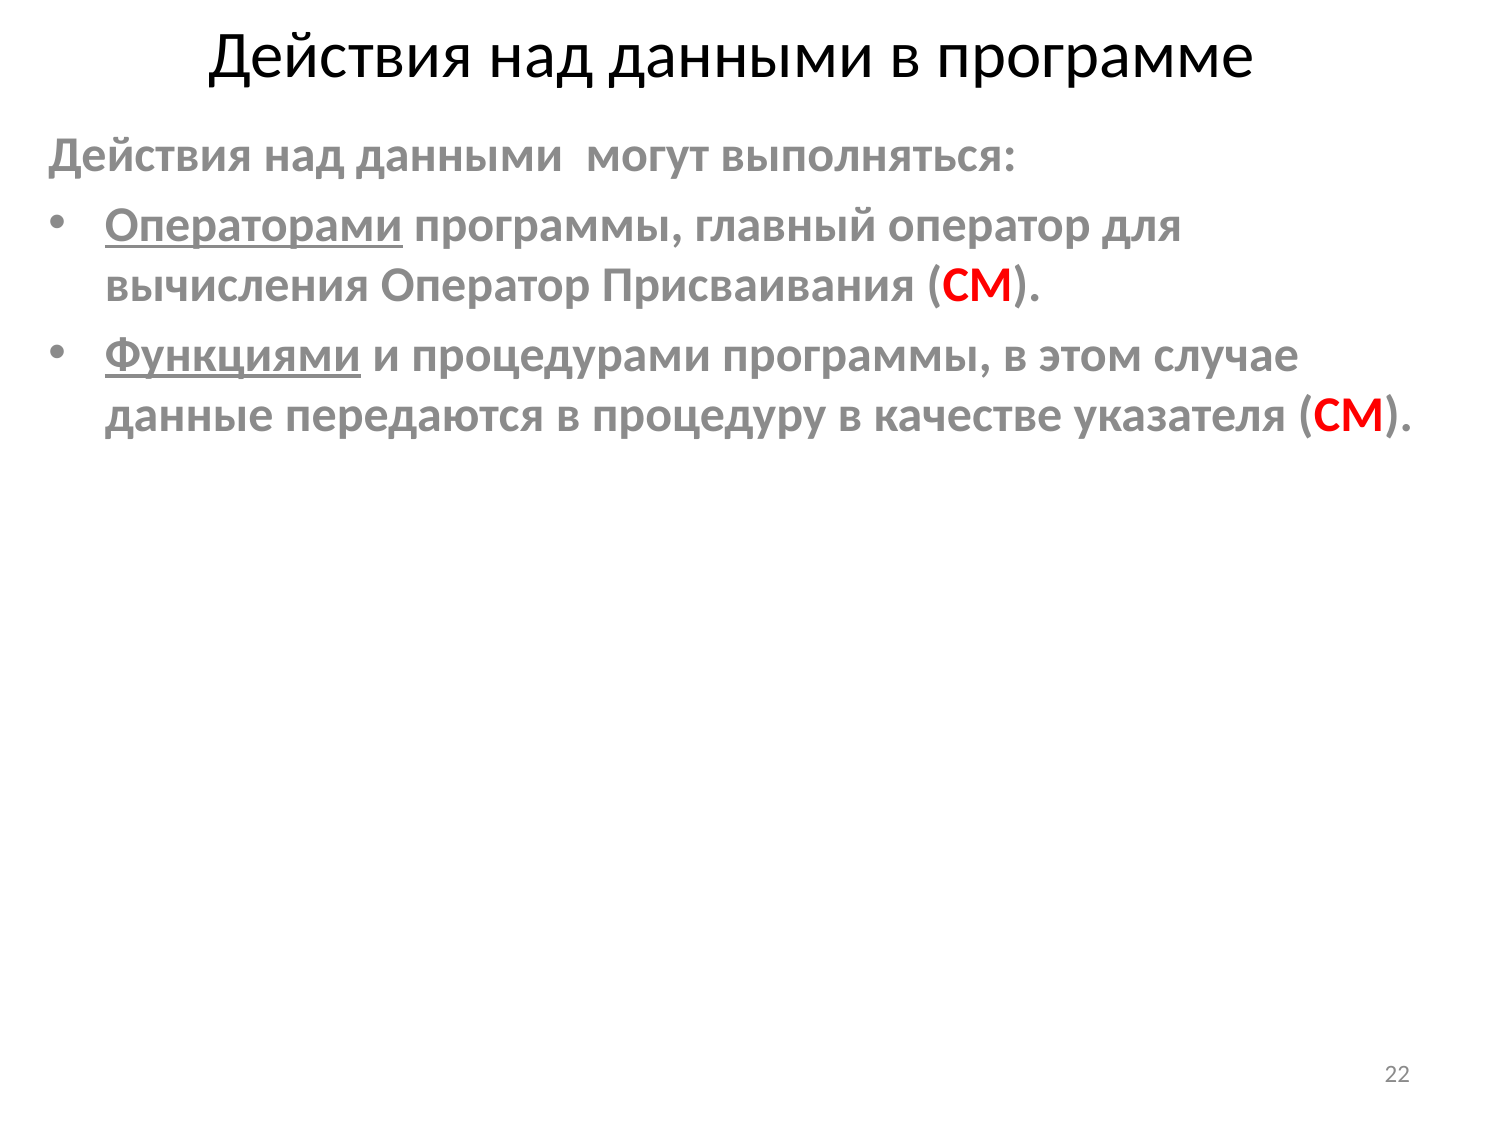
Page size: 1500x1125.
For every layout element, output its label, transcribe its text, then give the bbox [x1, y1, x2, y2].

slide_number 22 [1074, 1042, 1425, 1103]
text_box Действия над данными могут выполняться: Операторами программы, главный оператор для вычисления Оператор Присваивания (СМ). Функциями и процедурами программы, в этом случае данные передаются в процедуру в качестве указателя (СМ). [33, 113, 1457, 1034]
title Действия над данными в программе [159, 0, 1306, 102]
